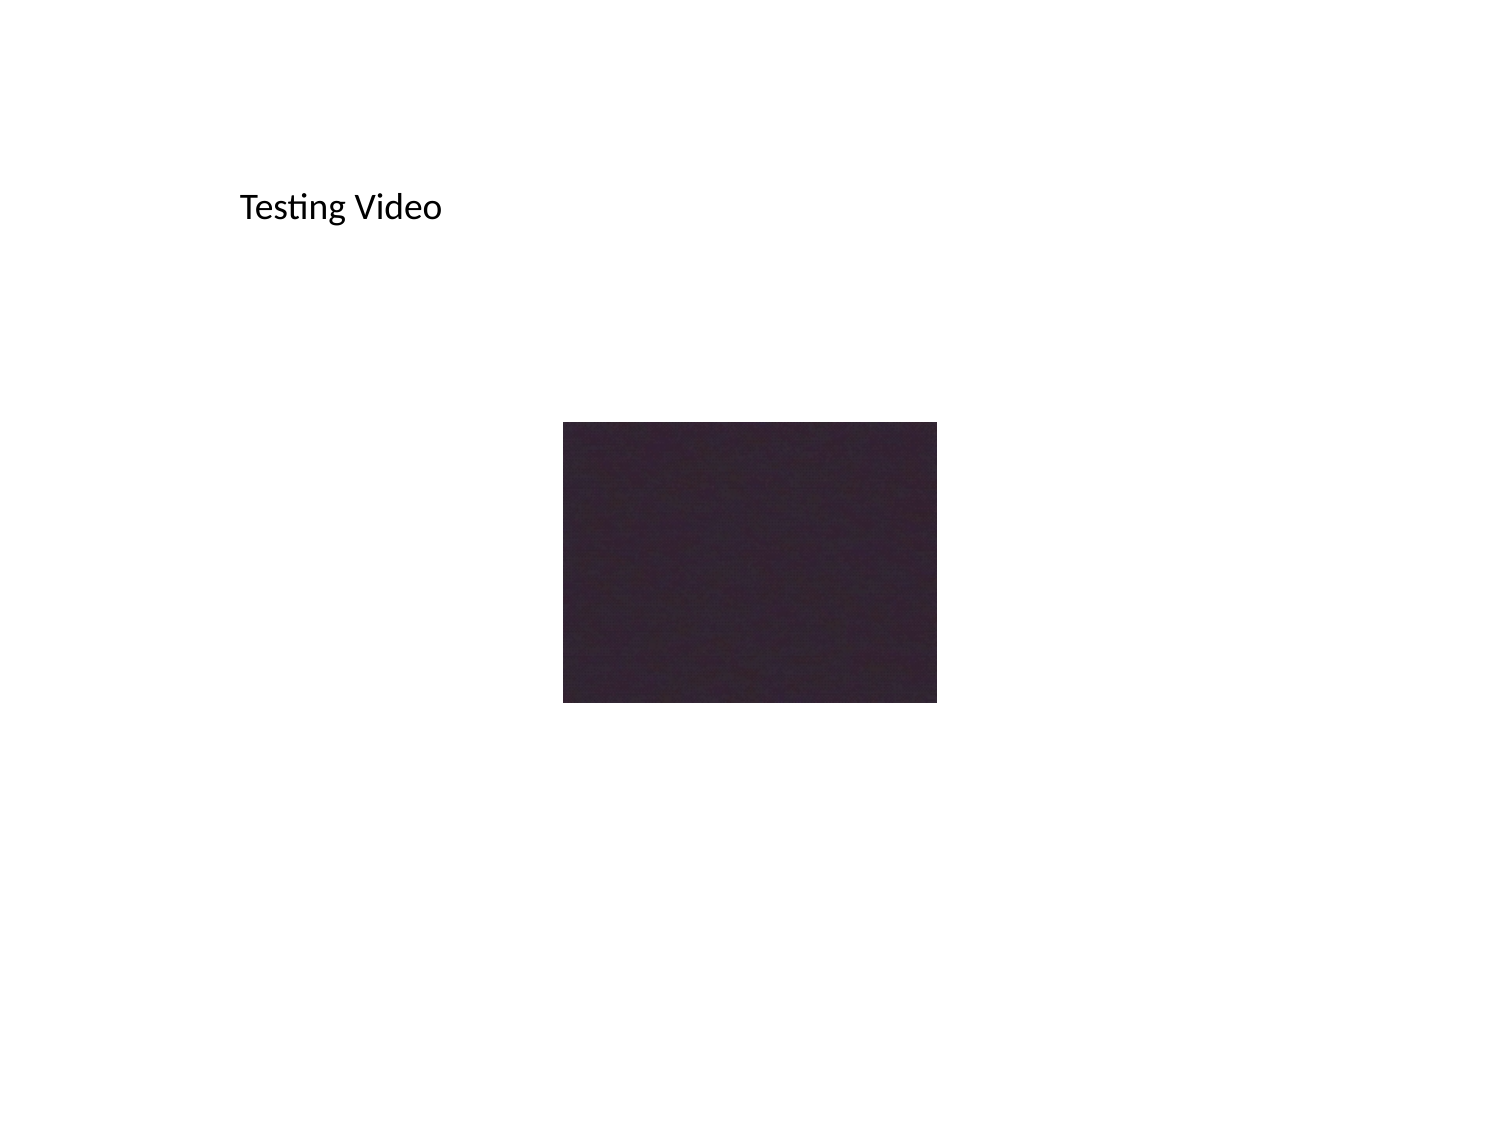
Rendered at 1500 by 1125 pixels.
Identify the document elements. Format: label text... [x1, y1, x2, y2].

text_box Testing Video [224, 174, 600, 235]
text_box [562, 421, 938, 704]
